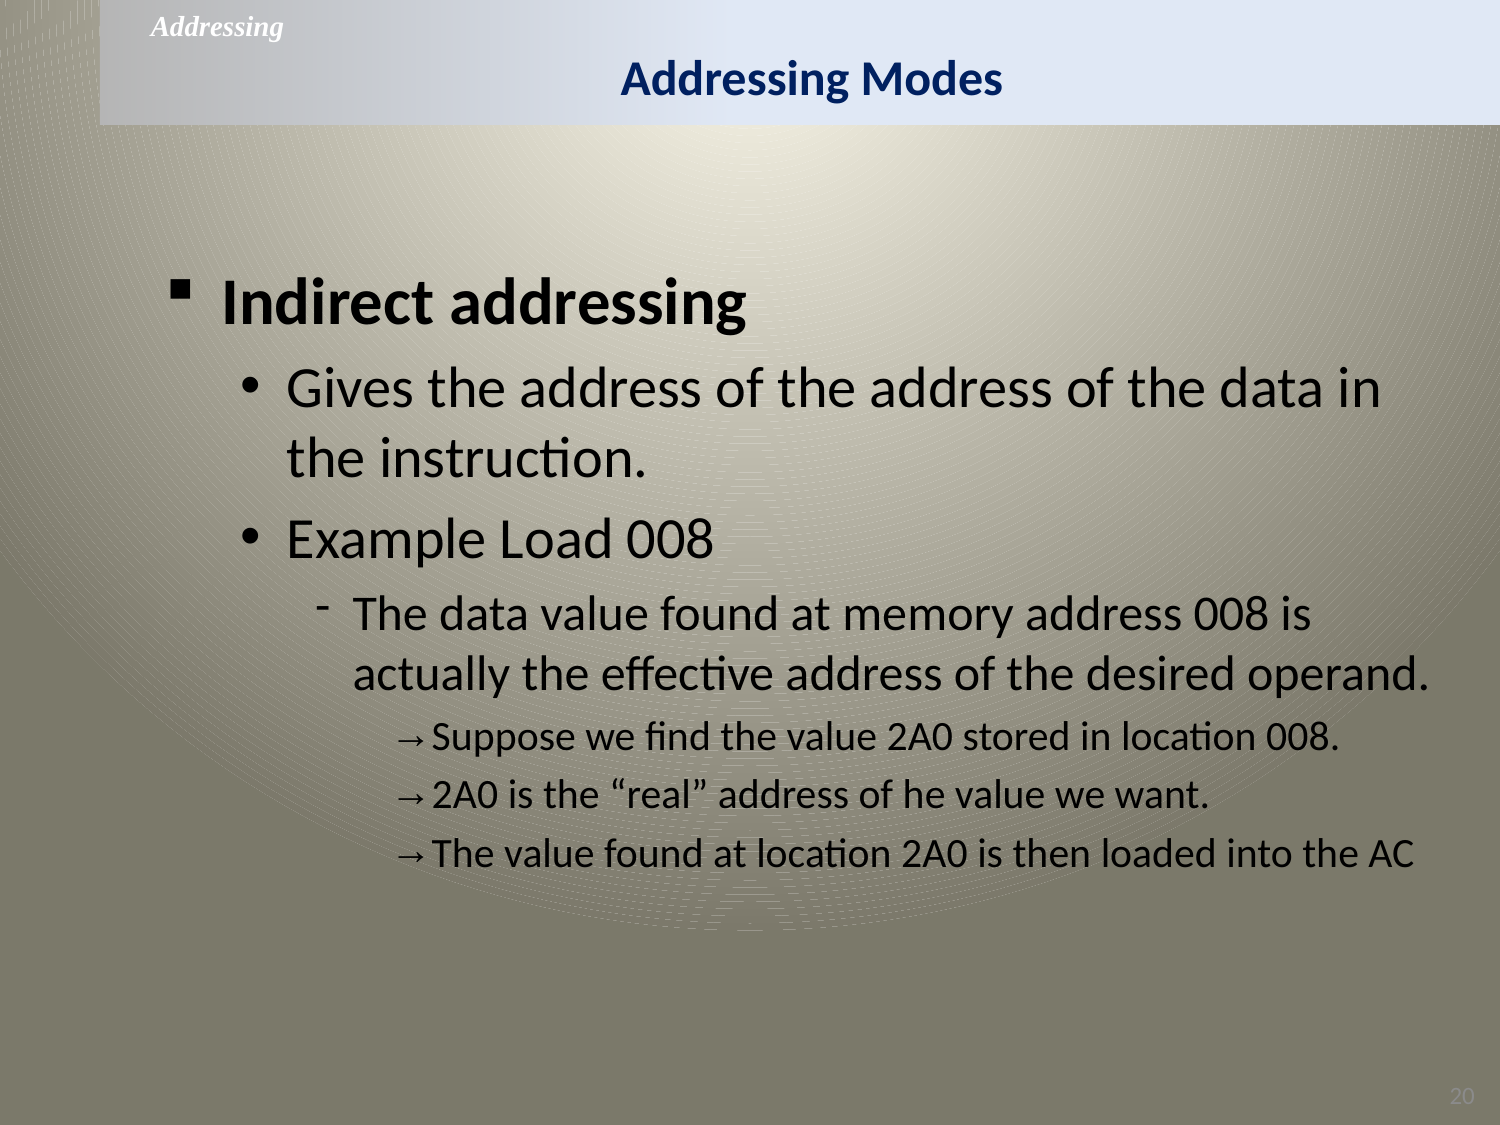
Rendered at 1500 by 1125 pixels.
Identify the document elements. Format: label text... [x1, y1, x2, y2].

list Indirect addressing Gives the address of the address of the data in the instruction. Example Load 008 The data value found at memory address 008 is actually the effective address of the desired operand. Suppose we find the value 2A0 stored in location 008. 2A0 is the “real” address of he value we want. The value found at location 2A0 is then loaded into the AC [150, 249, 1488, 993]
title Addressing Modes [135, 37, 1500, 113]
list Addressing [135, 0, 625, 50]
